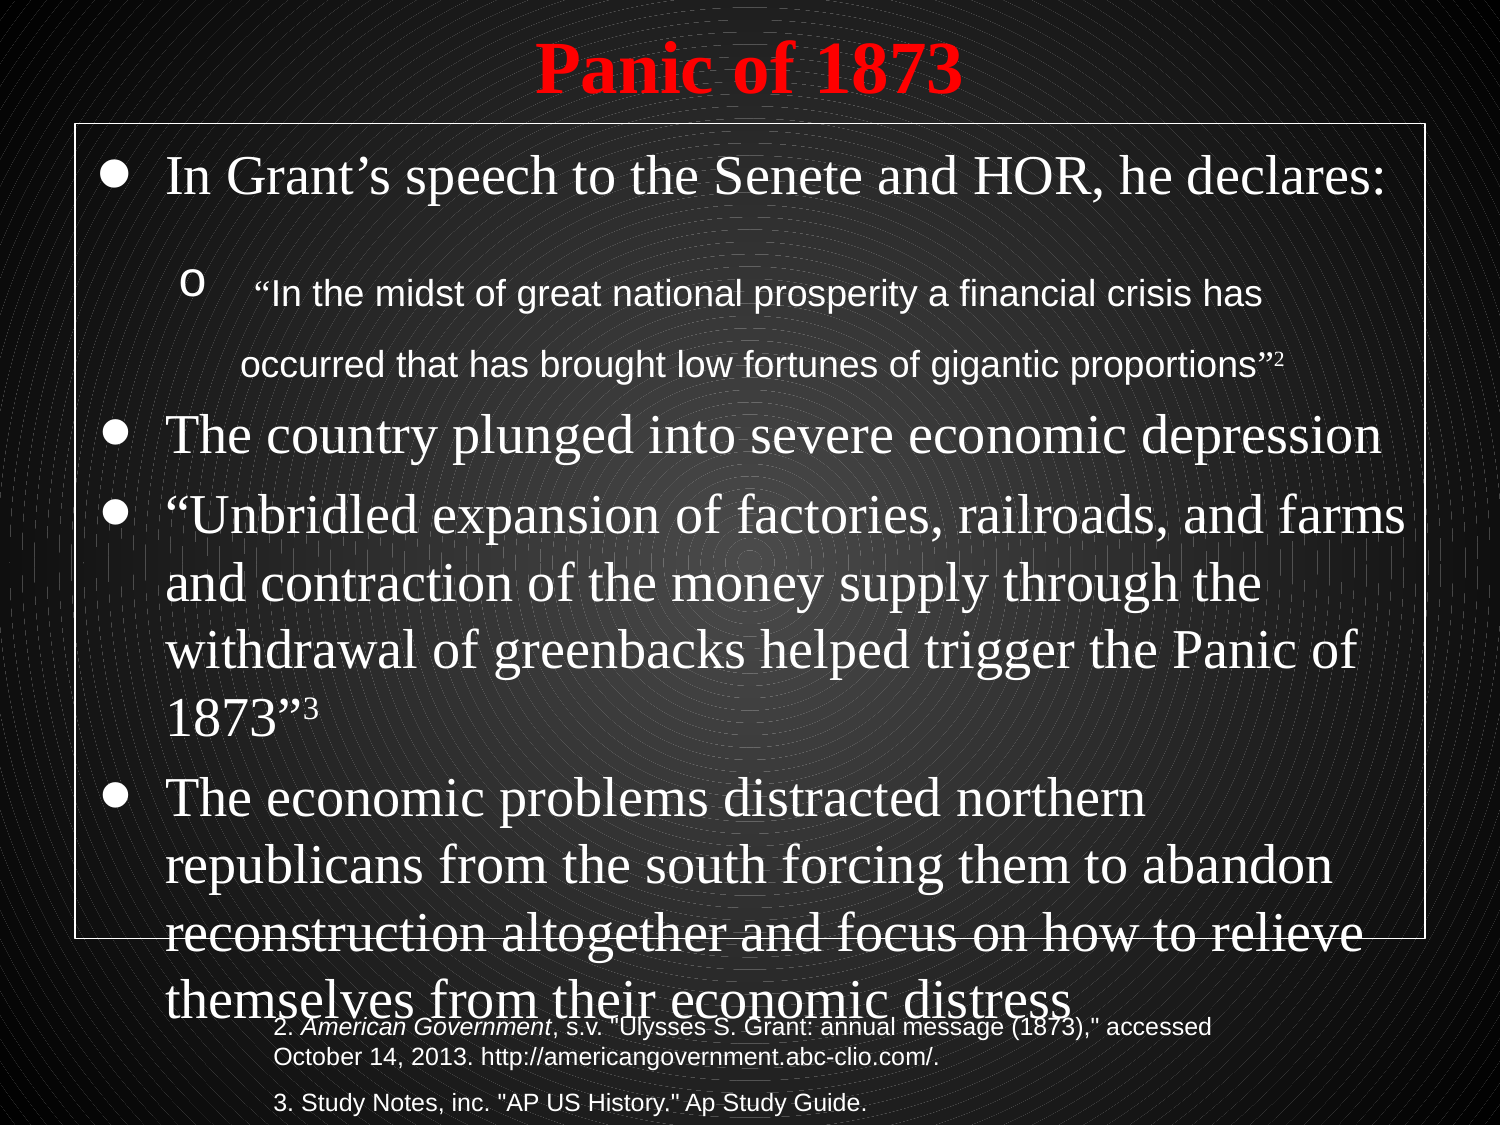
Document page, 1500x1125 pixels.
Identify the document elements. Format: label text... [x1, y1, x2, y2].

list In Grant’s speech to the Senete and HOR, he declares: “In the midst of great national prosperity a financial crisis has occurred that has brought low fortunes of gigantic proportions”2 The country plunged into severe economic depression “Unbridled expansion of factories, railroads, and farms and contraction of the money supply through the withdrawal of greenbacks helped trigger the Panic of 1873”3 The economic problems distracted northern republicans from the south forcing them to abandon reconstruction altogether and focus on how to relieve themselves from their economic distress [75, 123, 1425, 939]
text_box 2. American Government, s.v. "Ulysses S. Grant: annual message (1873)," accessed October 14, 2013. http://americangovernment.abc-clio.com/. 3. Study Notes, inc. "AP US History." Ap Study Guide. [258, 995, 1279, 1104]
title Panic of 1873 [75, 0, 1425, 123]
